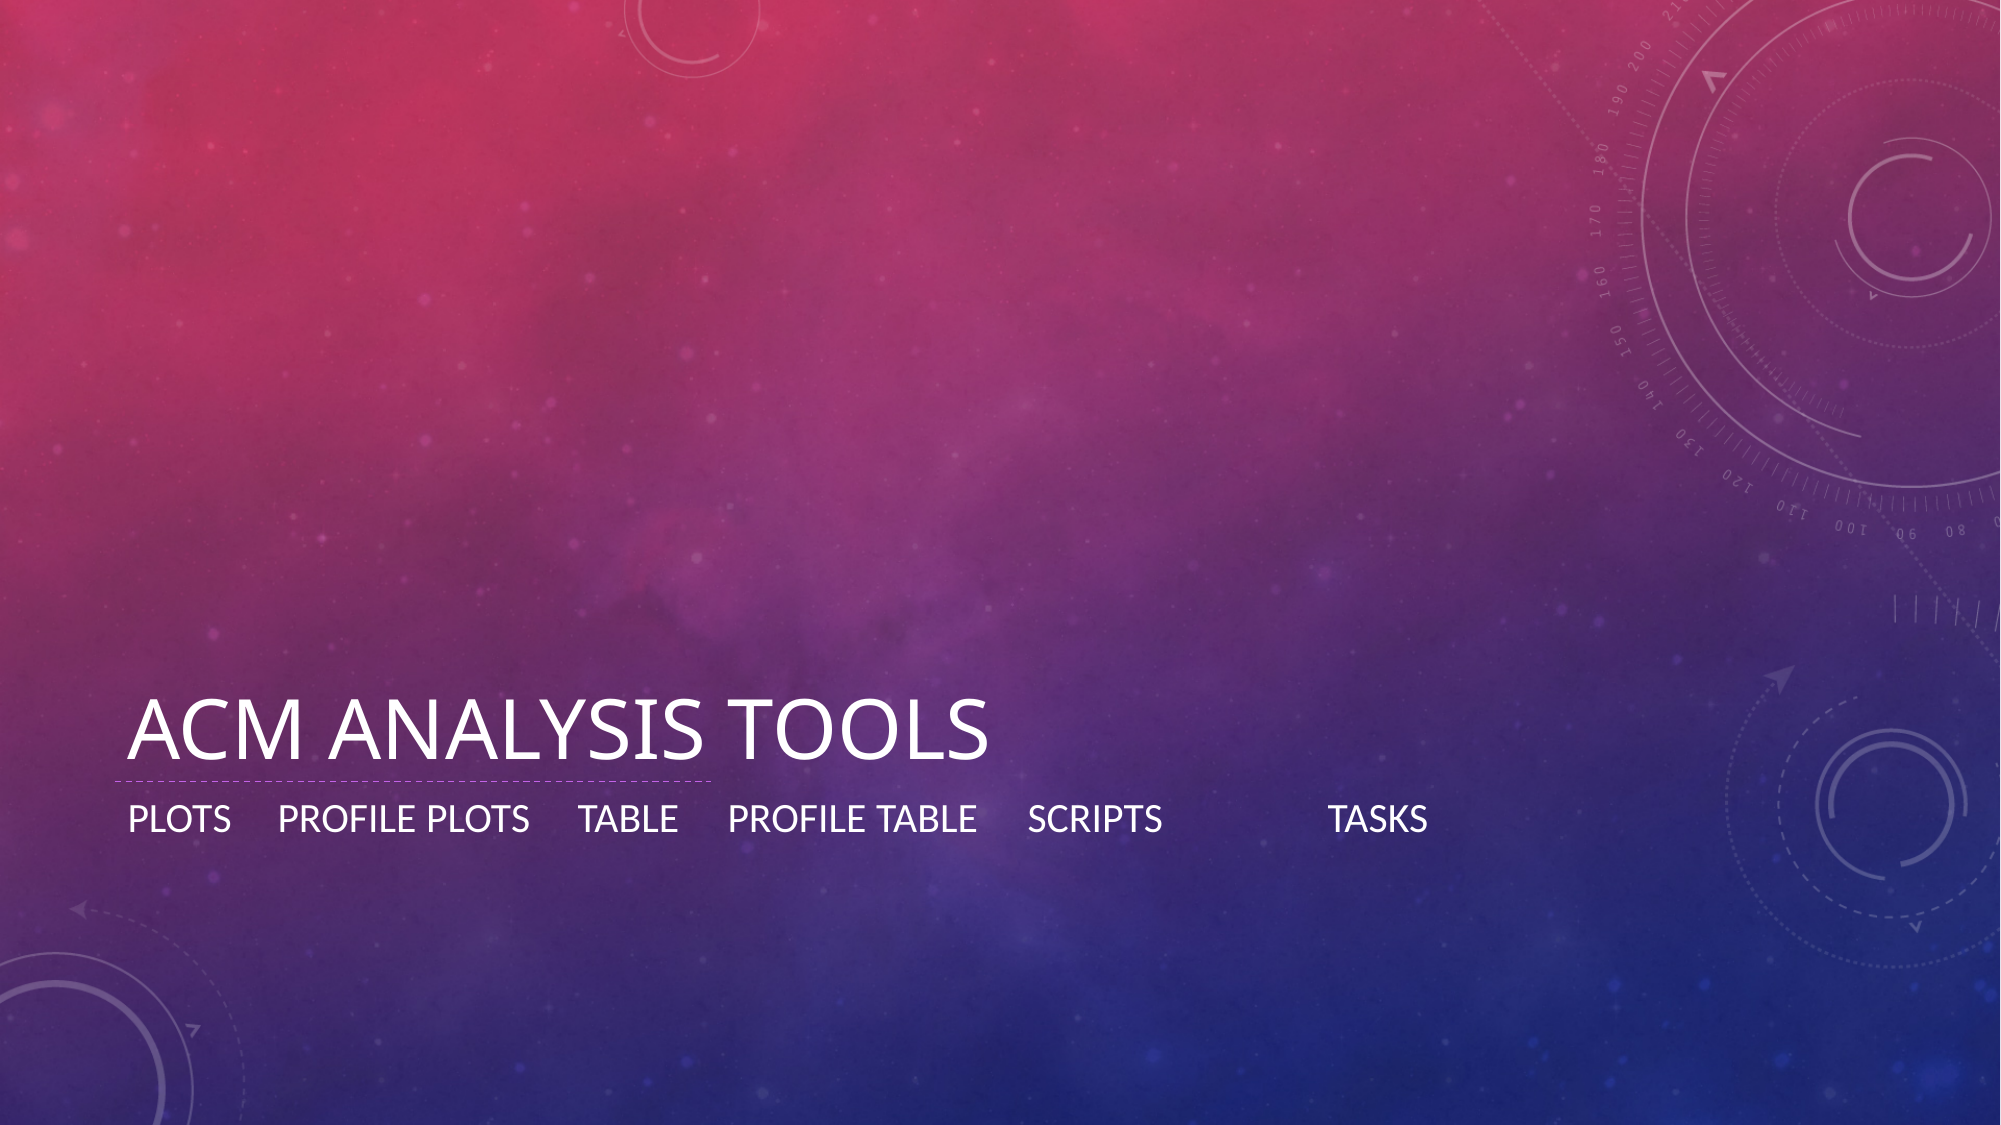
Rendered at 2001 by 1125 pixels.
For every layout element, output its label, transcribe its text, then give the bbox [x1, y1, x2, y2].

title Acm ANALYSIS TOOLS [112, 542, 1775, 783]
picture [0, 0, 2001, 1125]
list PLOTs profile plots table profile table scripts tasks [112, 783, 1775, 925]
